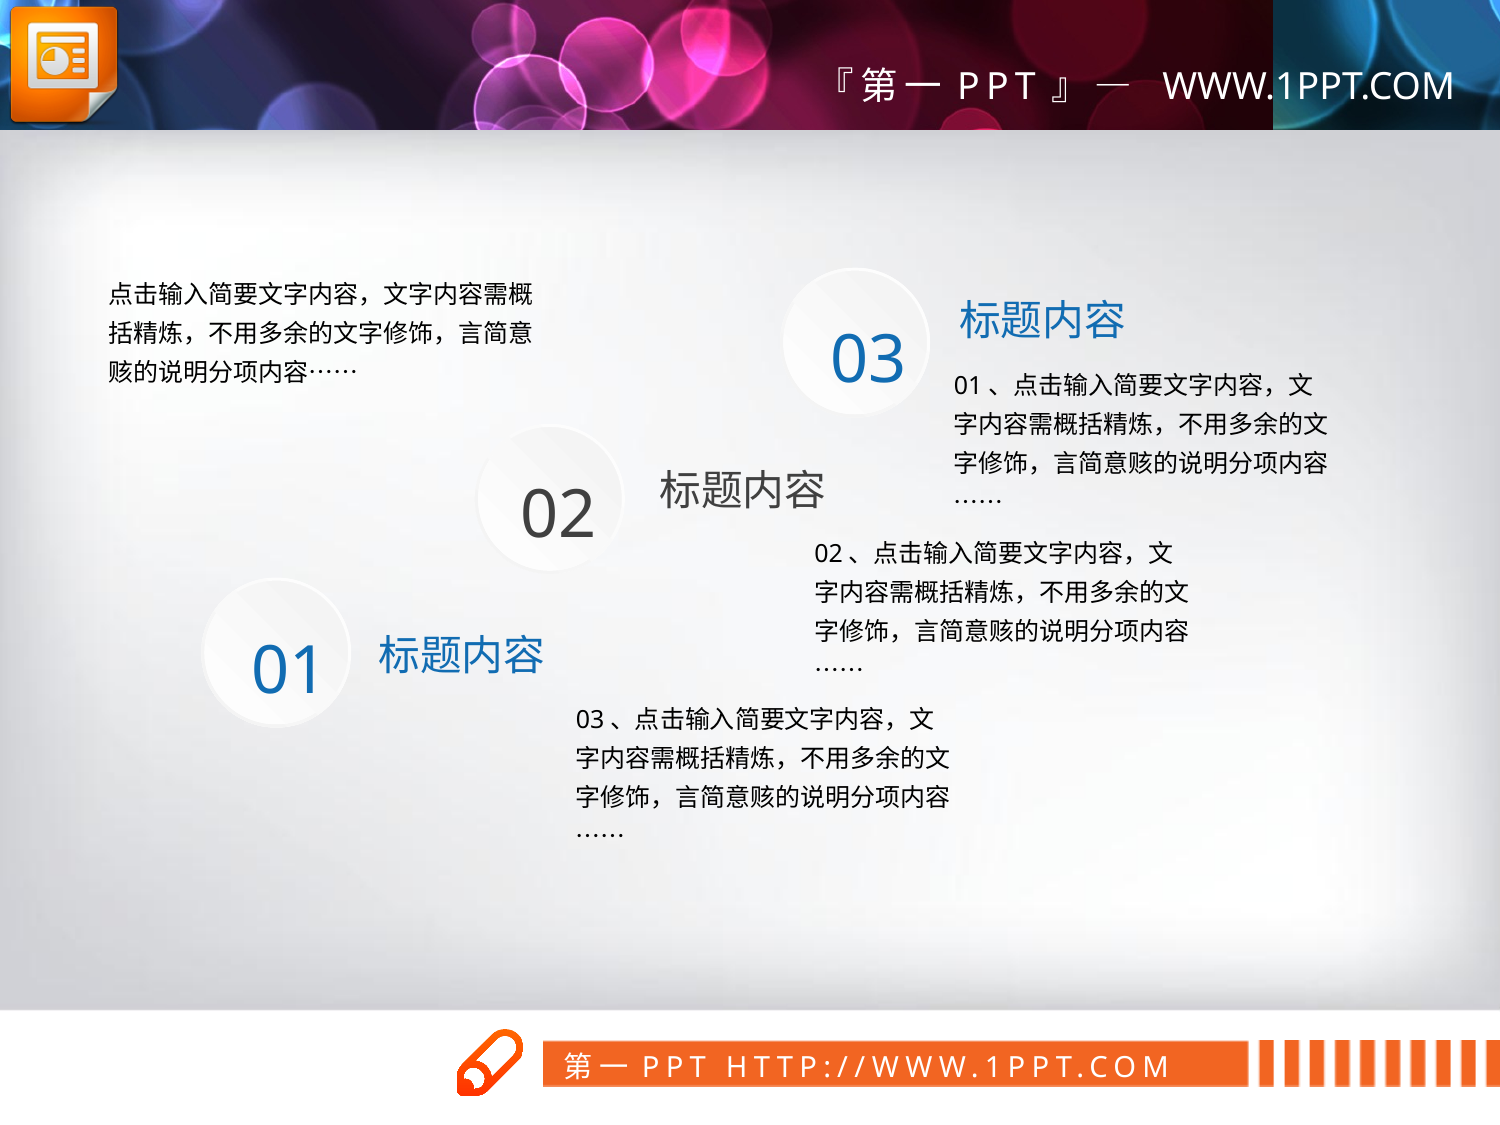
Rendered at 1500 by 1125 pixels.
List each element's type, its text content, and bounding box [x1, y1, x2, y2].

text_box 点击输入简要文字内容，文字内容需概括精炼，不用多余的文字修饰，言简意赅的说明分项内容…… [93, 262, 550, 394]
picture [0, 0, 1500, 1012]
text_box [474, 423, 626, 575]
text_box 标题内容 [363, 640, 561, 687]
text_box 标题内容 [644, 475, 842, 521]
text_box 01、点击输入简要文字内容，文字内容需概括精炼，不用多余的文字修饰，言简意赅的说明分项内容…… [939, 353, 1353, 524]
text_box 标题内容 [944, 305, 1142, 352]
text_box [200, 577, 352, 728]
picture [543, 1040, 1500, 1087]
text_box 02、点击输入简要文字内容，文字内容需概括精炼，不用多余的文字修饰，言简意赅的说明分项内容…… [799, 521, 1213, 692]
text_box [779, 267, 931, 418]
text_box 03、点击输入简要文字内容，文字内容需概括精炼，不用多余的文字修饰，言简意赅的说明分项内容…… [561, 687, 975, 858]
